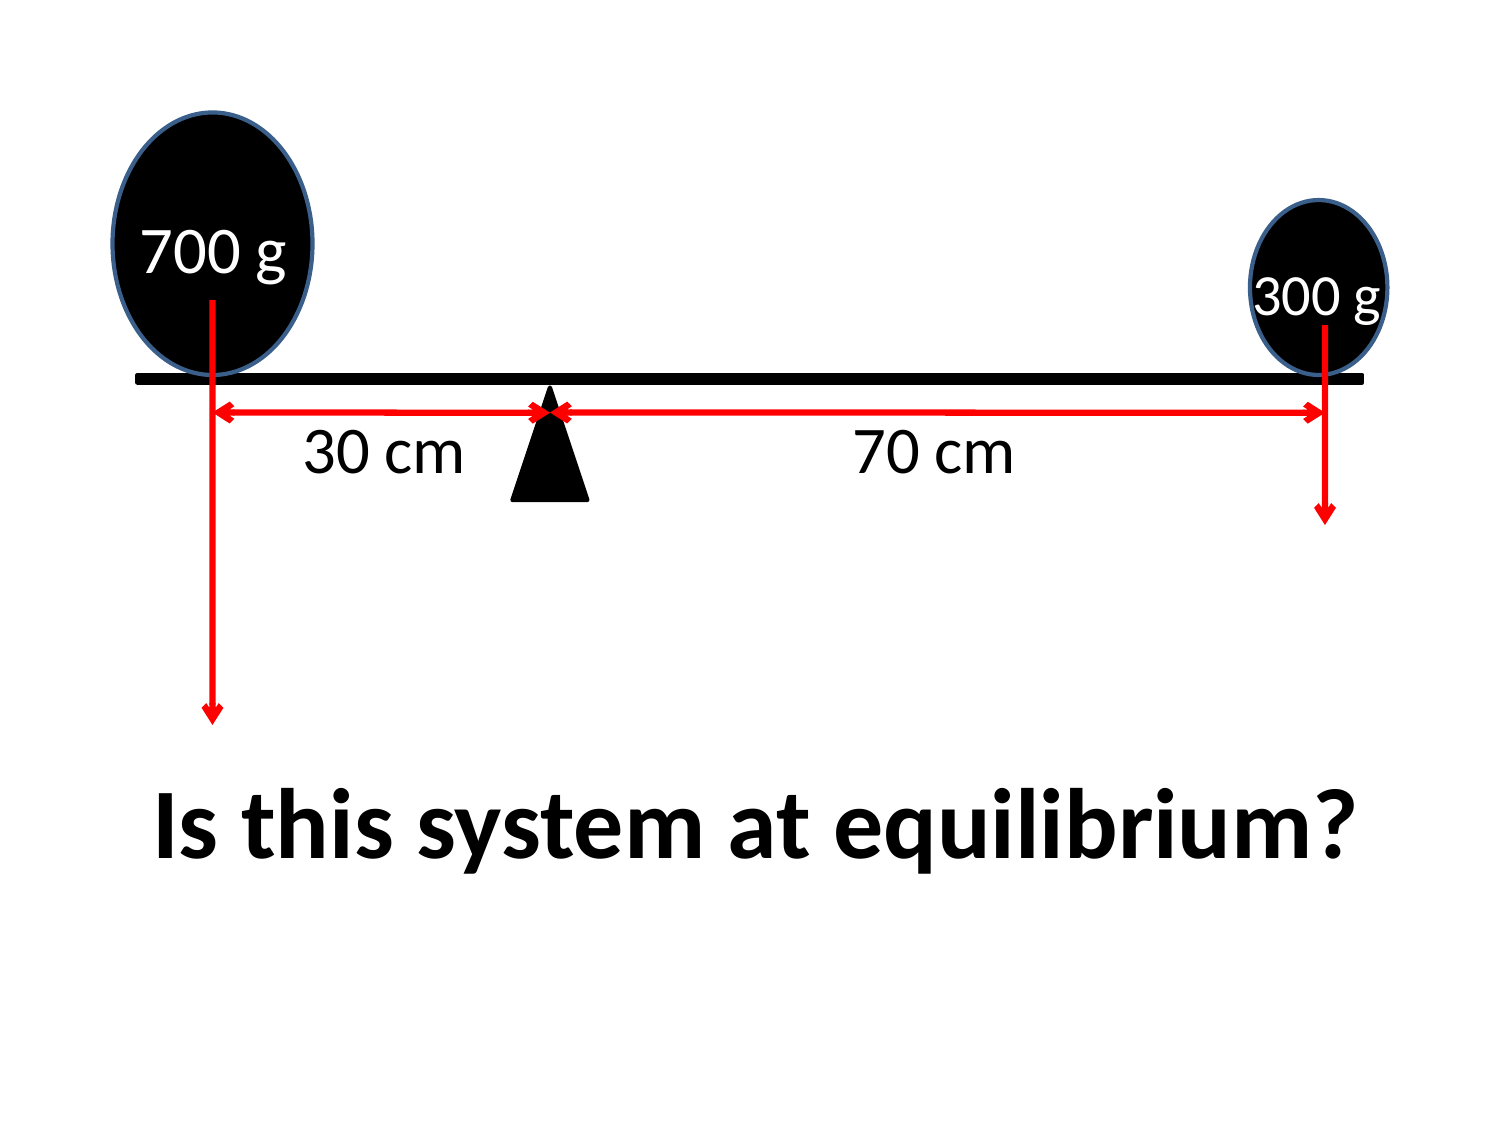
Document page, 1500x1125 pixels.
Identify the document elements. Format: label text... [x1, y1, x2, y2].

text_box 30 cm [287, 399, 488, 410]
text_box 700 g [125, 199, 325, 295]
text_box [1329, 335, 1379, 377]
text_box [1258, 335, 1321, 378]
text_box 30 cm [287, 422, 488, 495]
text_box [110, 110, 309, 378]
text_box [510, 421, 590, 503]
text_box [1254, 197, 1383, 249]
text_box 70 cm [837, 422, 1038, 495]
text_box [135, 373, 209, 385]
text_box [541, 385, 559, 411]
text_box 70 cm [837, 399, 1038, 410]
text_box 300 g [1237, 249, 1463, 335]
text_box [1329, 373, 1364, 385]
text_box [216, 373, 1321, 385]
text_box Is this system at equilibrium? [137, 751, 1463, 886]
